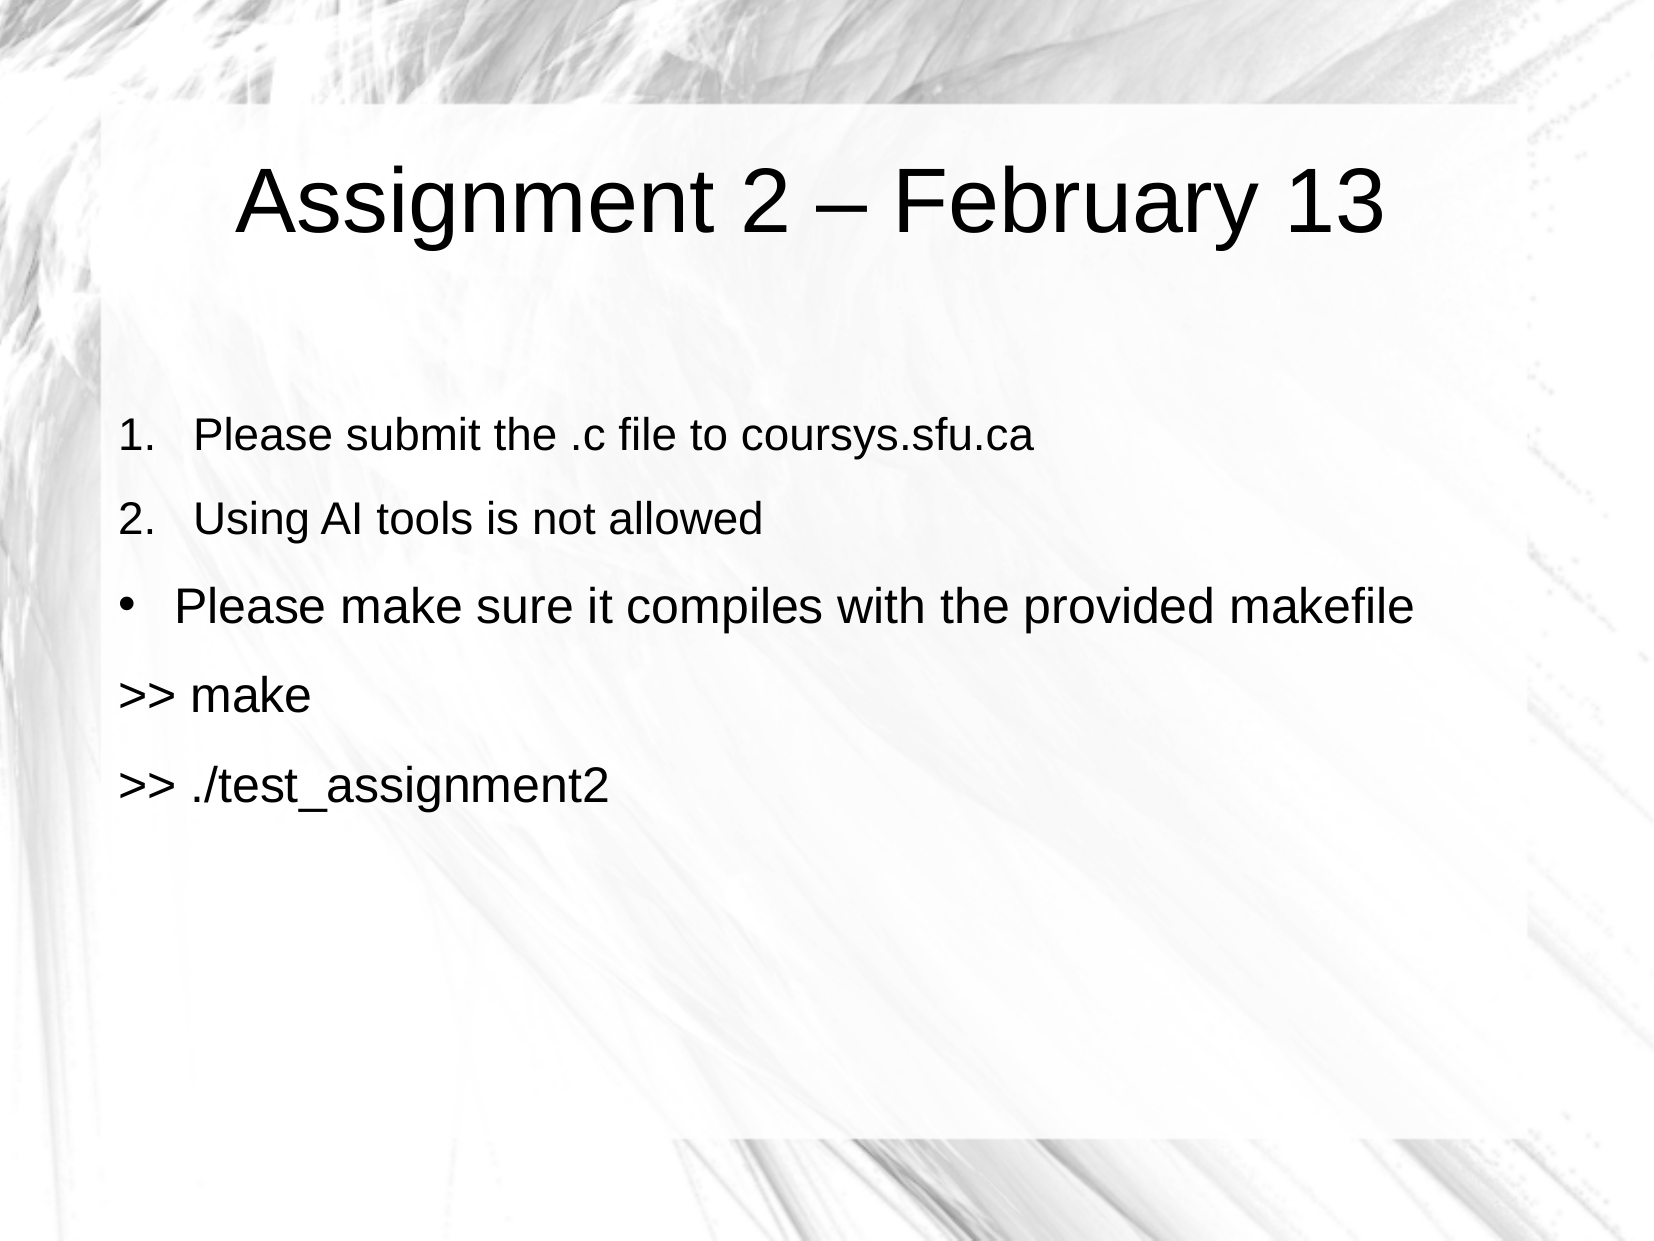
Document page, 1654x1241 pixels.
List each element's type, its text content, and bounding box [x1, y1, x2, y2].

list Please submit the .c file to coursys.sfu.ca Using AI tools is not allowed Please make sure it compiles with the provided makefile >> make >> ./test_assignment2 [118, 319, 1571, 1102]
title Assignment 2 – February 13 [118, 112, 1506, 281]
picture [0, 0, 1654, 1241]
